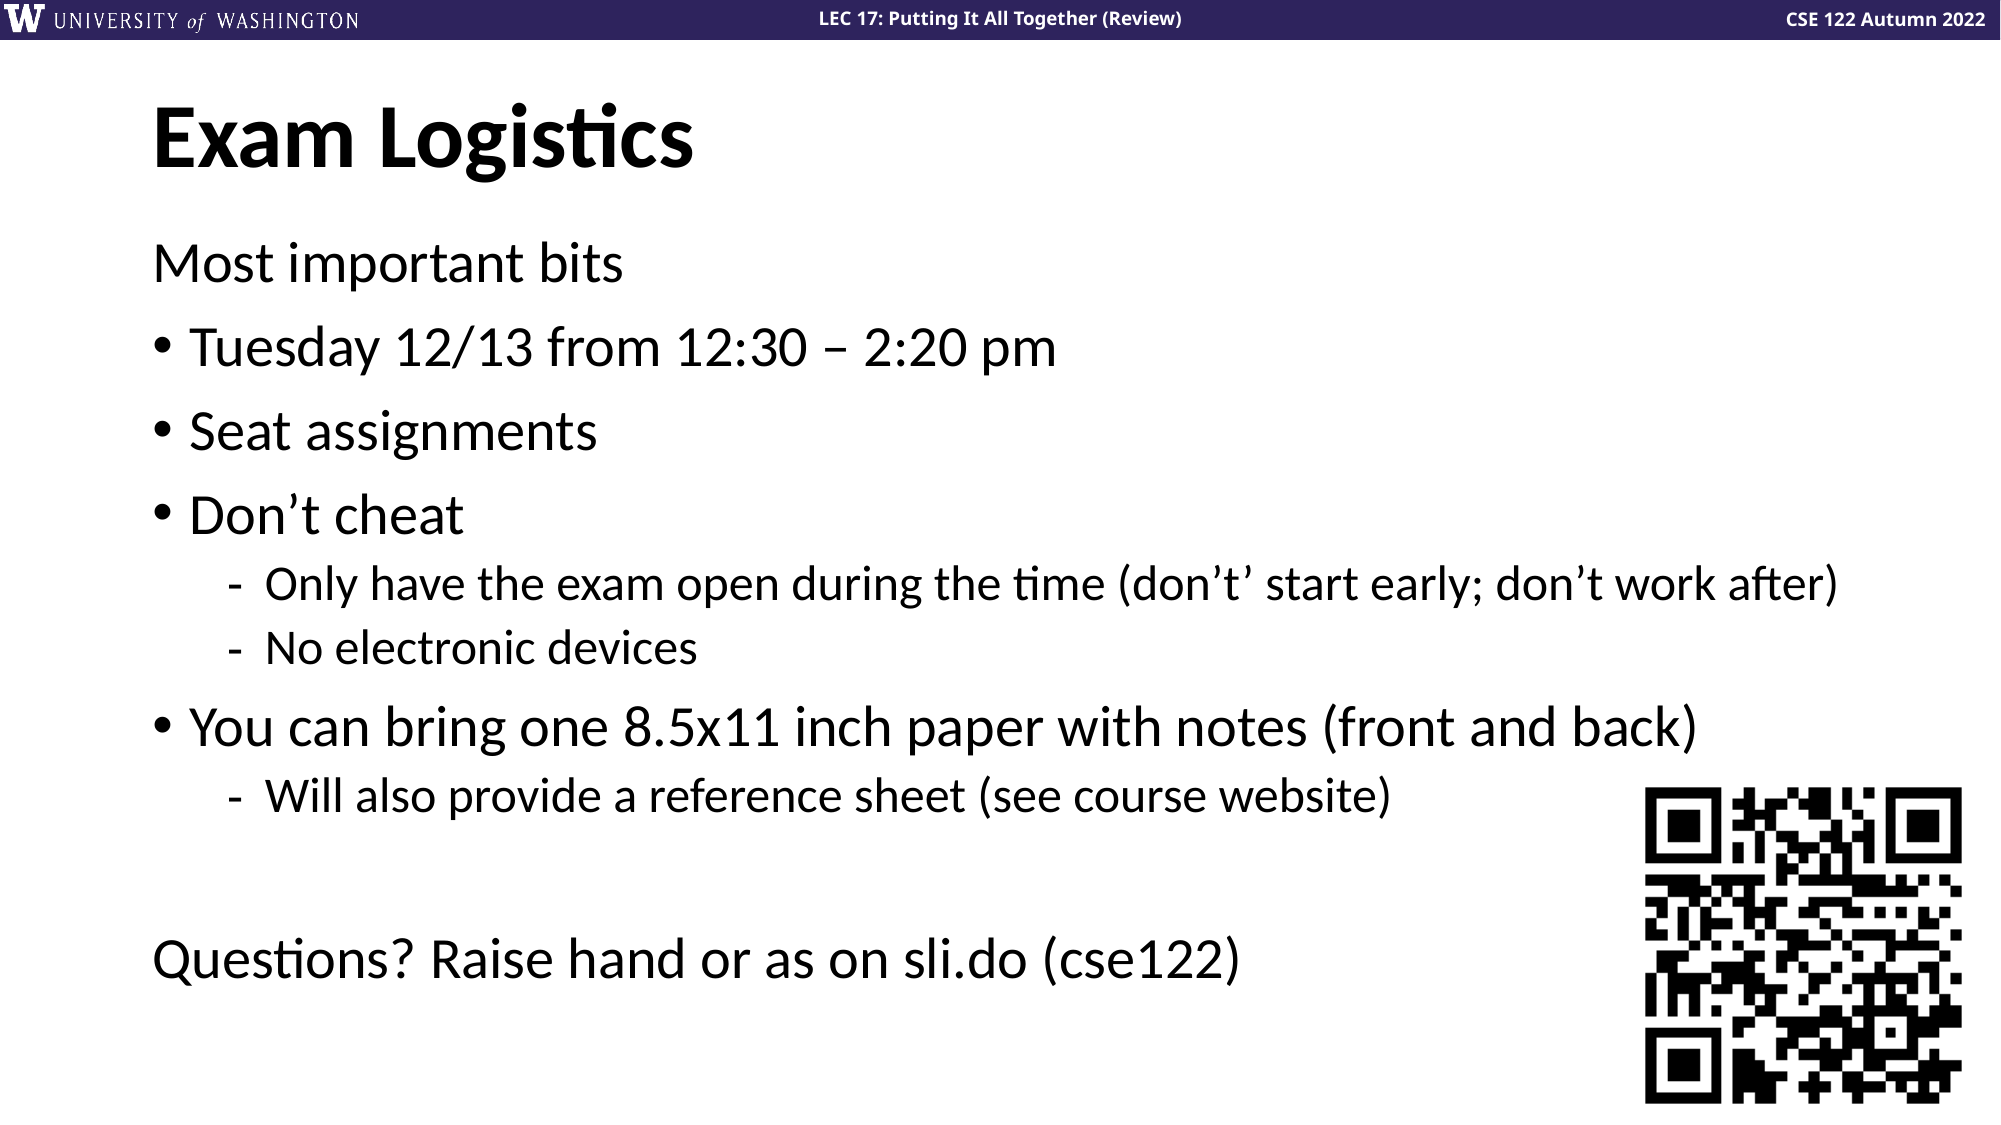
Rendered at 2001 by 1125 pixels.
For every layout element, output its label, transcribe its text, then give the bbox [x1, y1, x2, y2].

picture [1623, 765, 1983, 1125]
title Exam Logistics [137, 74, 1863, 200]
list Most important bits Tuesday 12/13 from 12:30 – 2:20 pm Seat assignments Don’t cheat Only have the exam open during the time (don’t’ start early; don’t work after) No electronic devices You can bring one 8.5x11 inch paper with notes (front and back) Will also provide a reference sheet (see course website) Questions? Raise hand or as on sli.do (cse122) [137, 224, 1863, 1014]
picture [4, 4, 358, 33]
